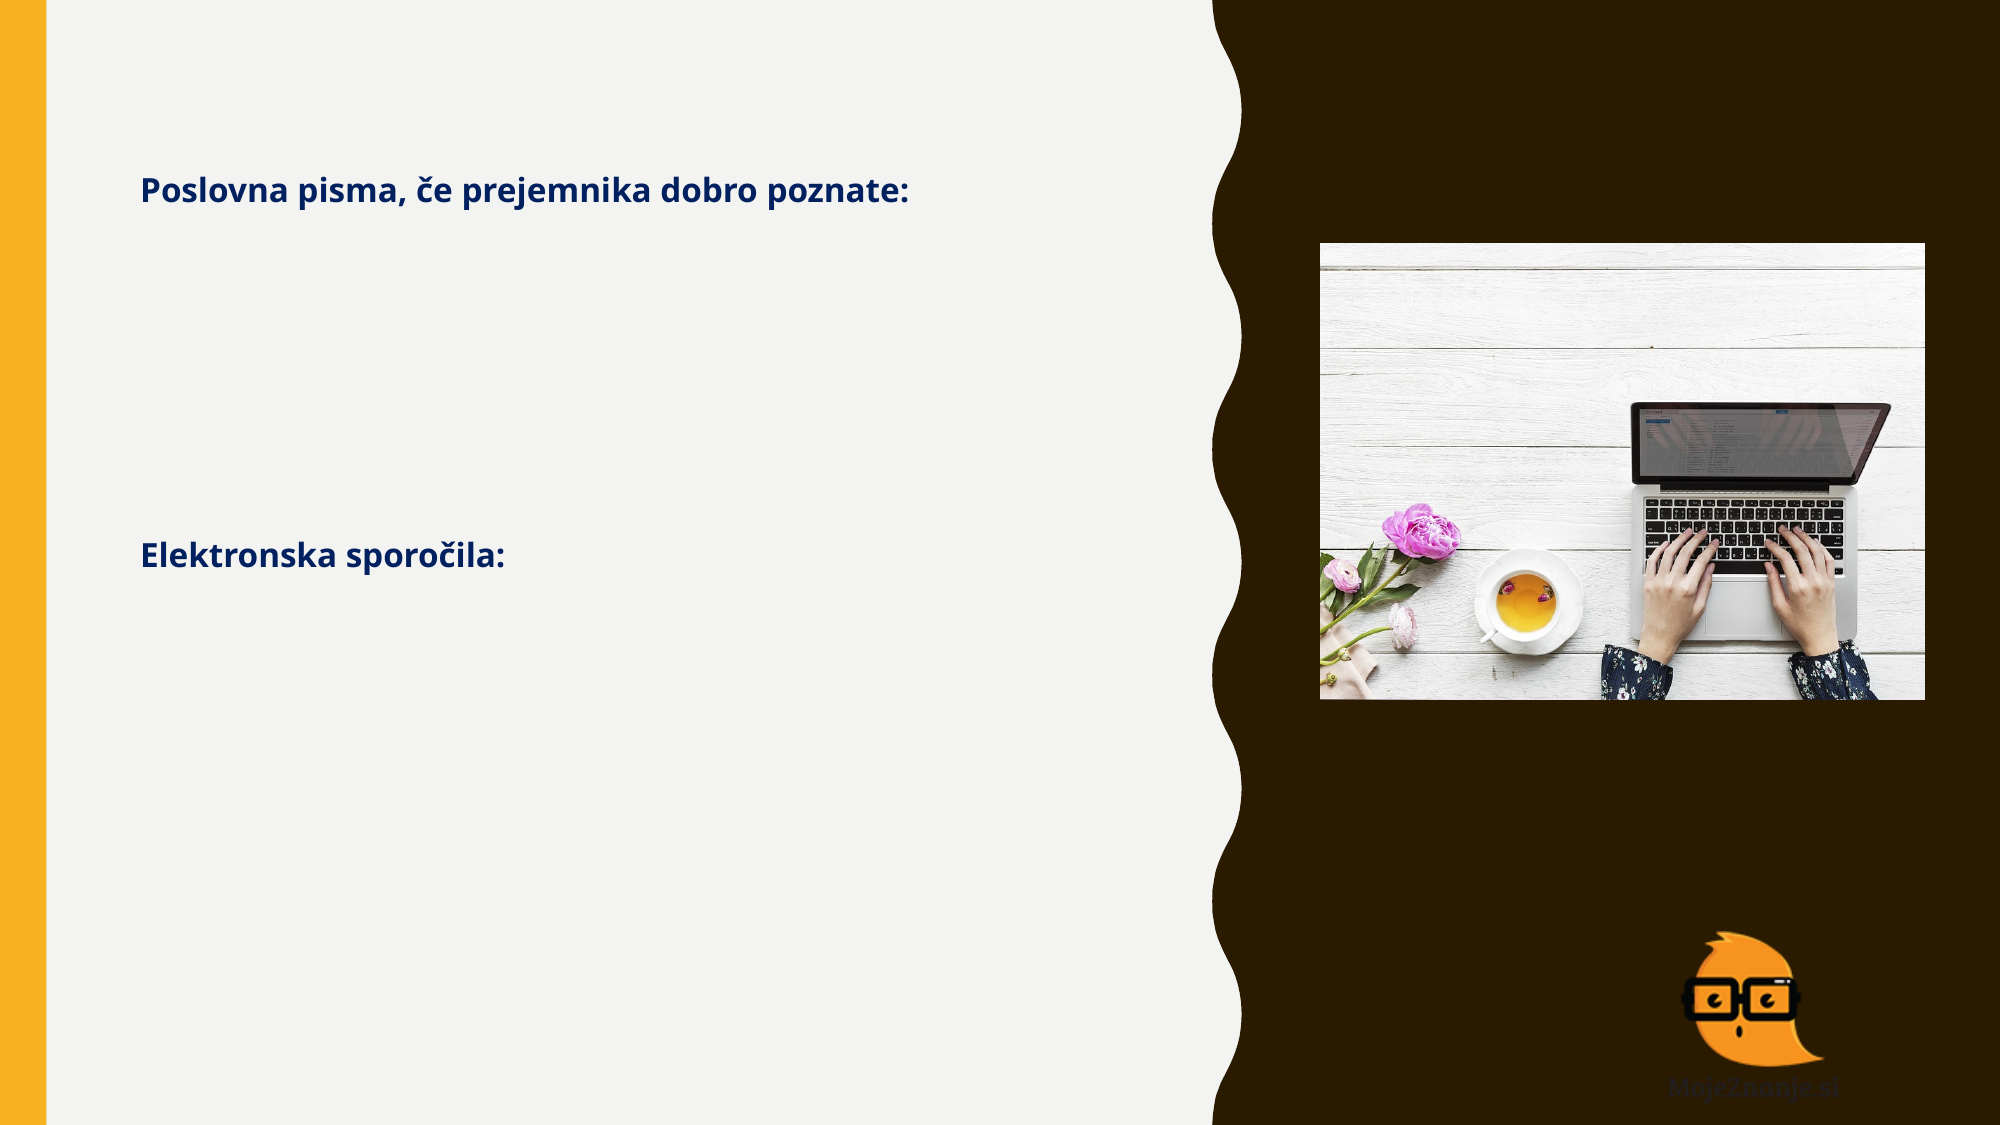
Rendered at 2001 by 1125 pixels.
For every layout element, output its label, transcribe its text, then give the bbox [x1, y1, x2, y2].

picture [1319, 243, 1925, 701]
picture [1668, 930, 1839, 1103]
list Poslovna pisma, če prejemnika dobro poznate: Mit freundlichen Grüßen aus München Beste Grüße aus München Mit den besten Grüßen Elektronska sporočila: Herzliche Grüße Herzlichst Viele herzliche Grüße Ganz herzliche Grüße Gruß (deluje distancirano) [125, 153, 1795, 1002]
